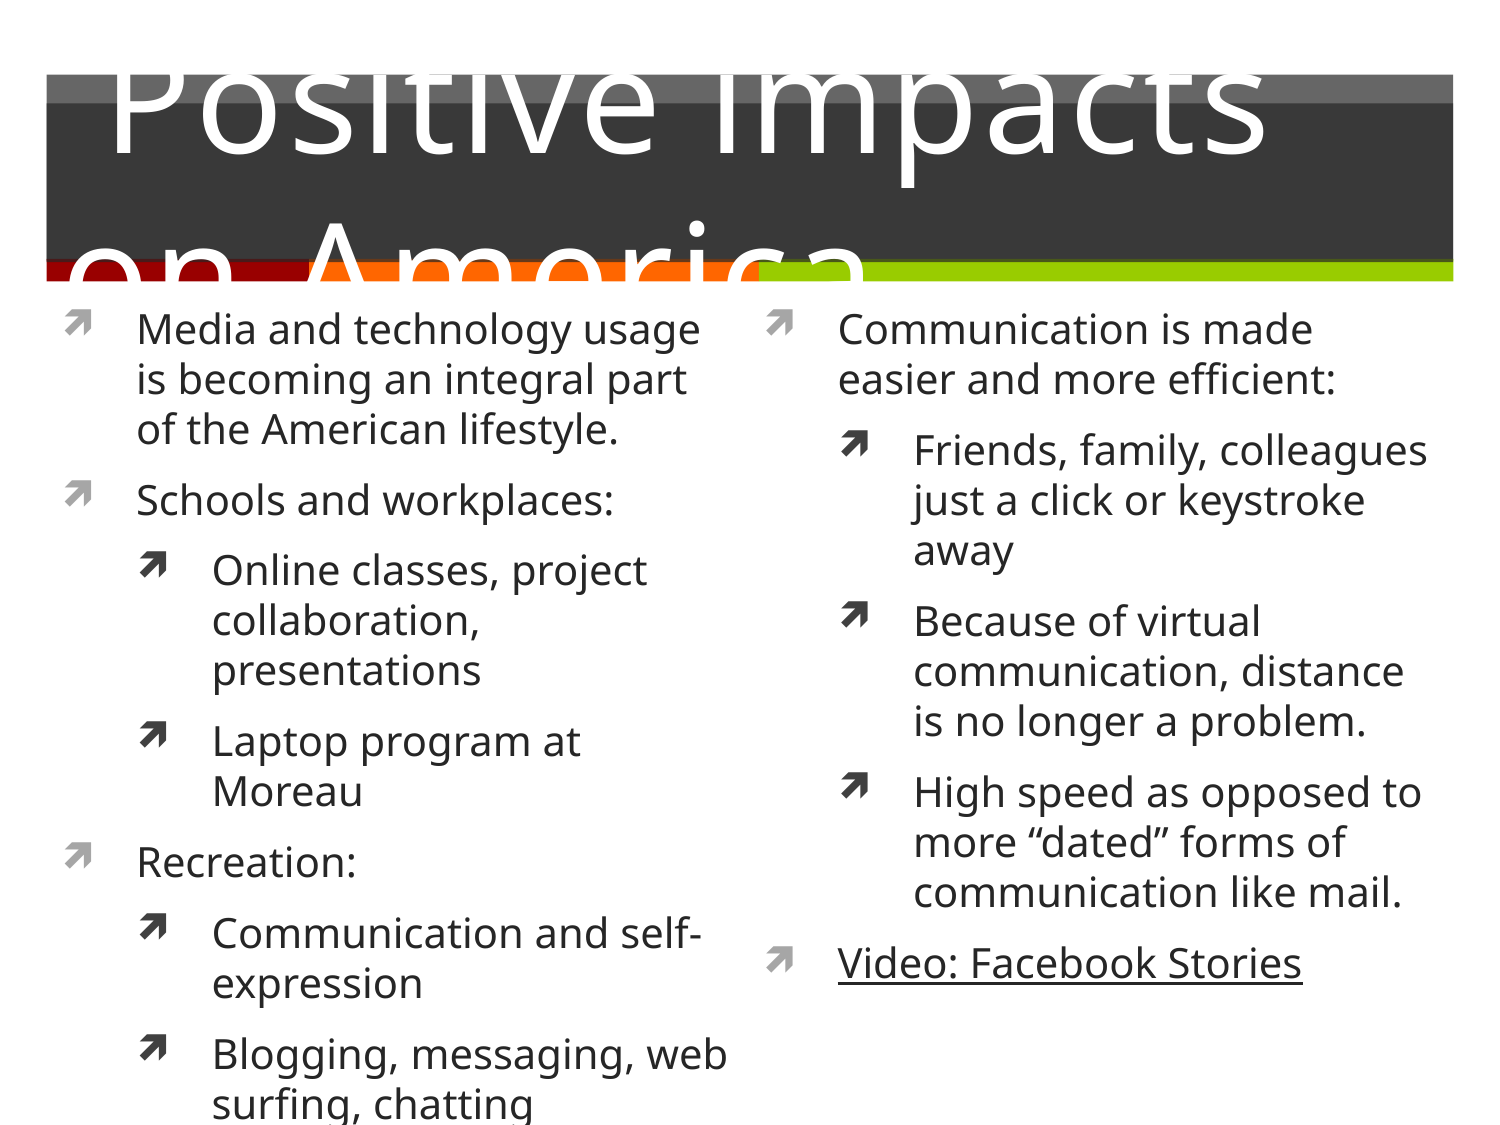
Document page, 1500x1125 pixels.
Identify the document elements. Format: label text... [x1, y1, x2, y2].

list Media and technology usage is becoming an integral part of the American lifestyle. Schools and workplaces: Online classes, project collaboration, presentations Laptop program at Moreau Recreation: Communication and self-expression Blogging, messaging, web surfing, chatting [46, 294, 748, 1120]
list Communication is made easier and more efficient: Friends, family, colleagues just a click or keystroke away Because of virtual communication, distance is no longer a problem. High speed as opposed to more “dated” forms of communication like mail. Video: Facebook Stories [748, 294, 1454, 1120]
title Positive impacts on America [46, 103, 1454, 263]
